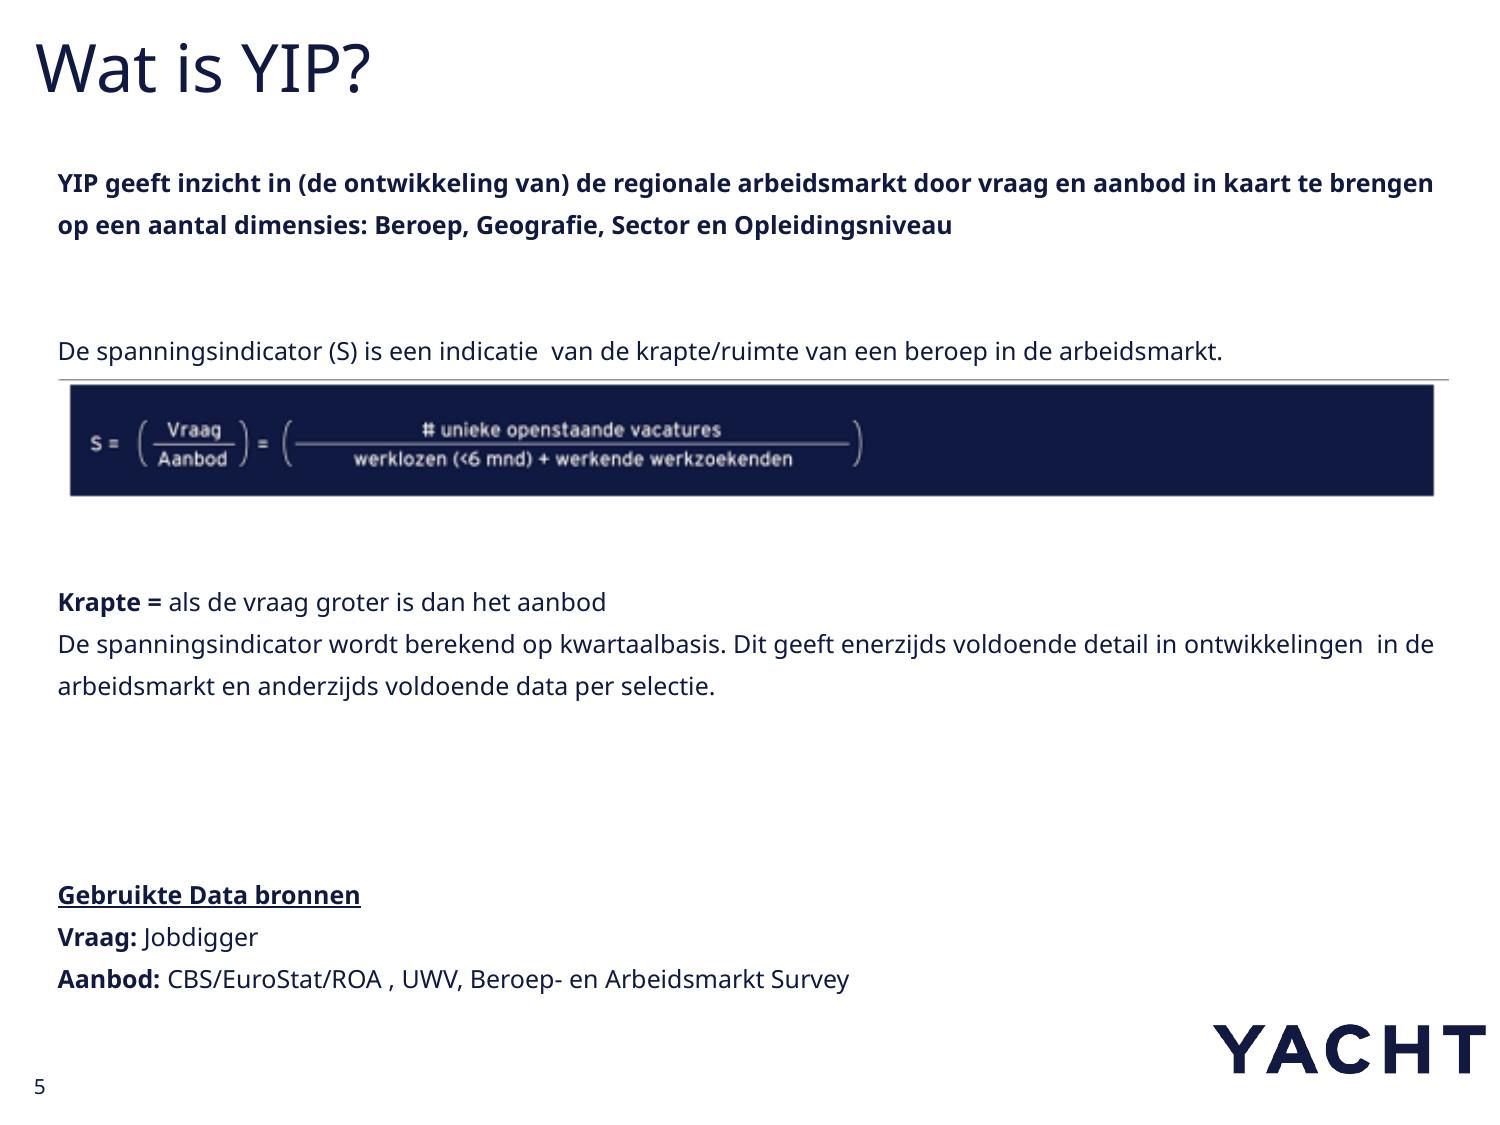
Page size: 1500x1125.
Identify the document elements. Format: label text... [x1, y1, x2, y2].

picture [1210, 1019, 1488, 1078]
slide_number 5 [18, 1065, 137, 1114]
title Wat is YIP? [20, 10, 1483, 140]
picture [54, 378, 1449, 505]
list YIP geeft inzicht in (de ontwikkeling van) de regionale arbeidsmarkt door vraag en aanbod in kaart te brengen op een aantal dimensies: Beroep, Geografie, Sector en Opleidingsniveau De spanningsindicator (S) is een indicatie van de krapte/ruimte van een beroep in de arbeidsmarkt. Krapte = als de vraag groter is dan het aanbod De spanningsindicator wordt berekend op kwartaalbasis. Dit geeft enerzijds voldoende detail in ontwikkelingen in de arbeidsmarkt en anderzijds voldoende data per selectie. Gebruikte Data bronnen Vraag: Jobdigger Aanbod: CBS/EuroStat/ROA , UWV, Beroep- en Arbeidsmarkt Survey [20, 140, 1483, 938]
